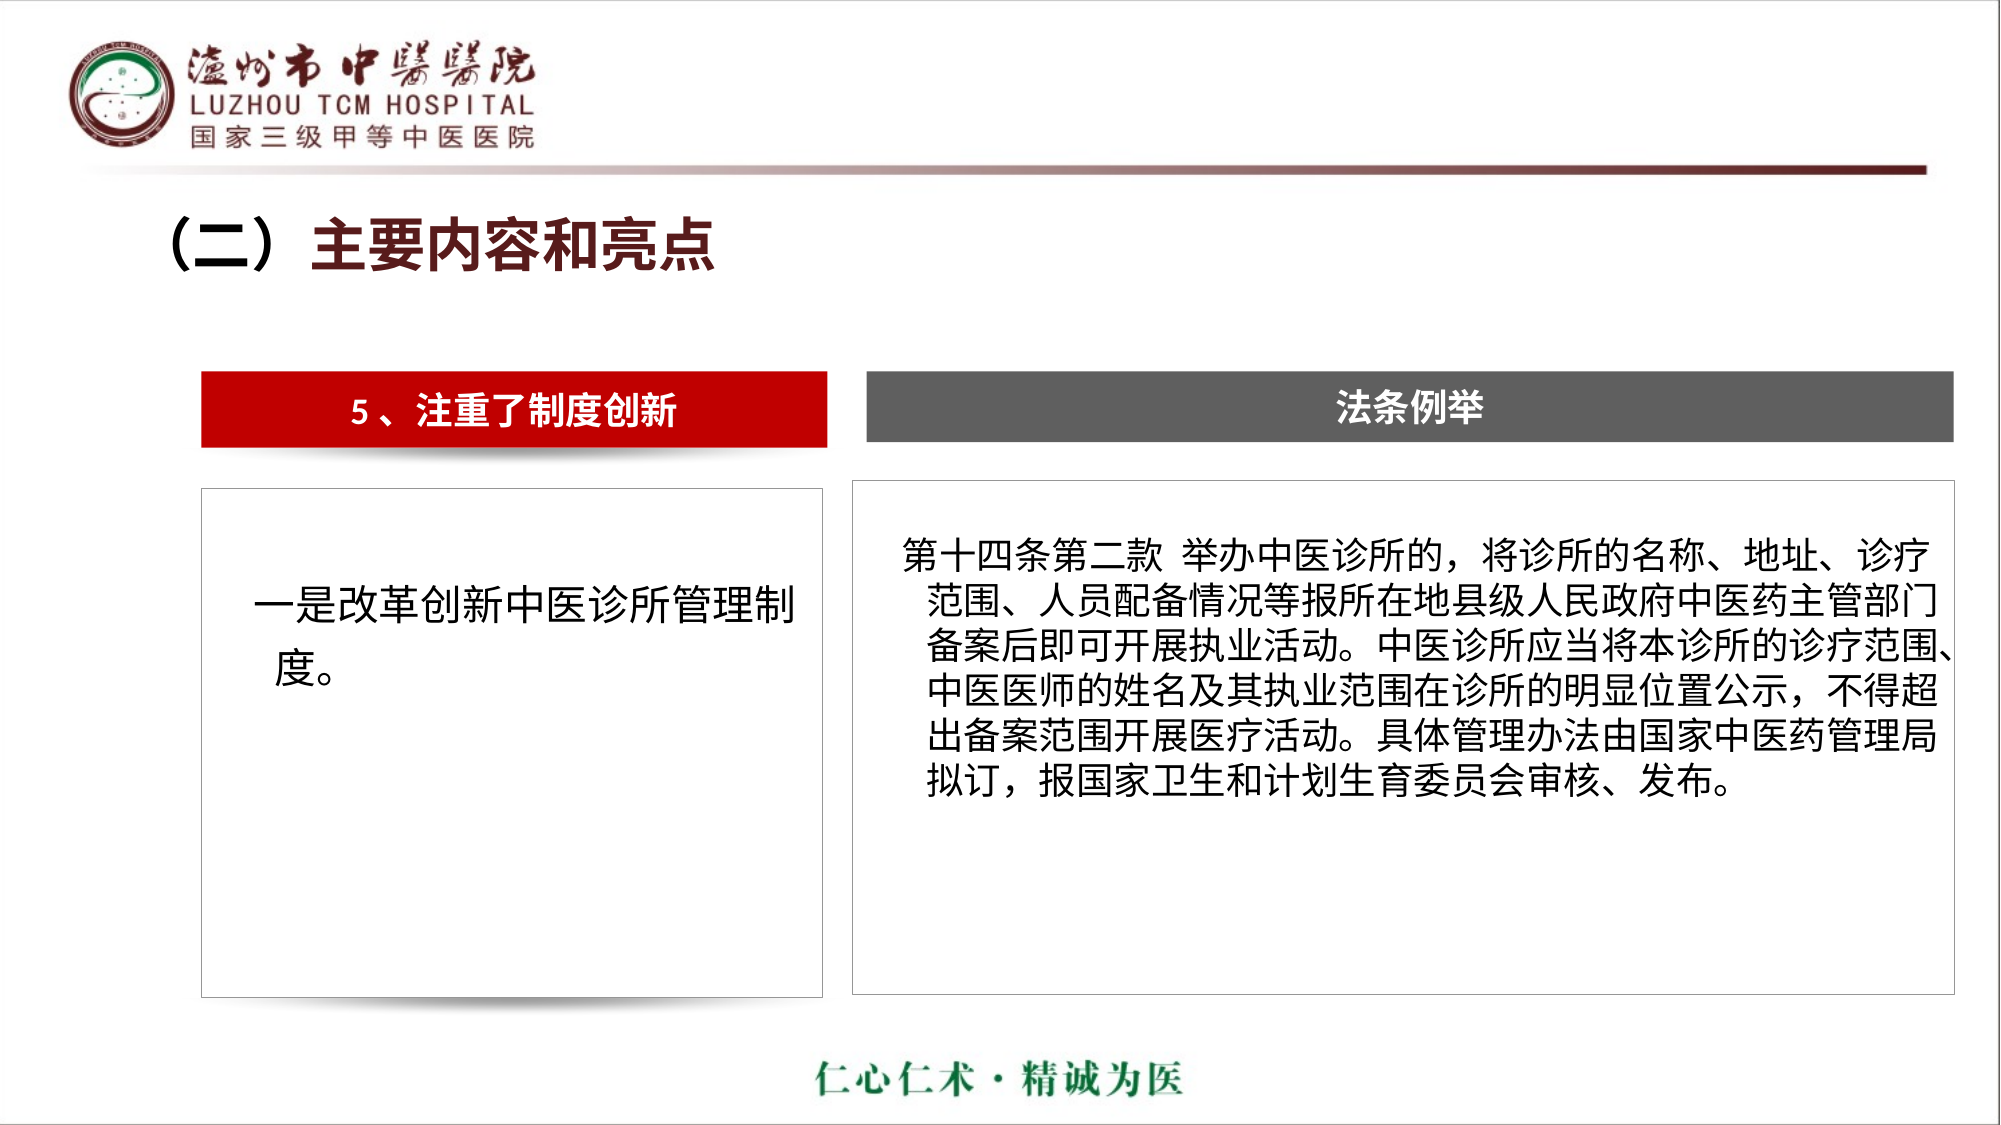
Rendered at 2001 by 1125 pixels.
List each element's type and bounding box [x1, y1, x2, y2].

picture [0, 0, 2000, 1125]
text_box [176, 371, 853, 1017]
